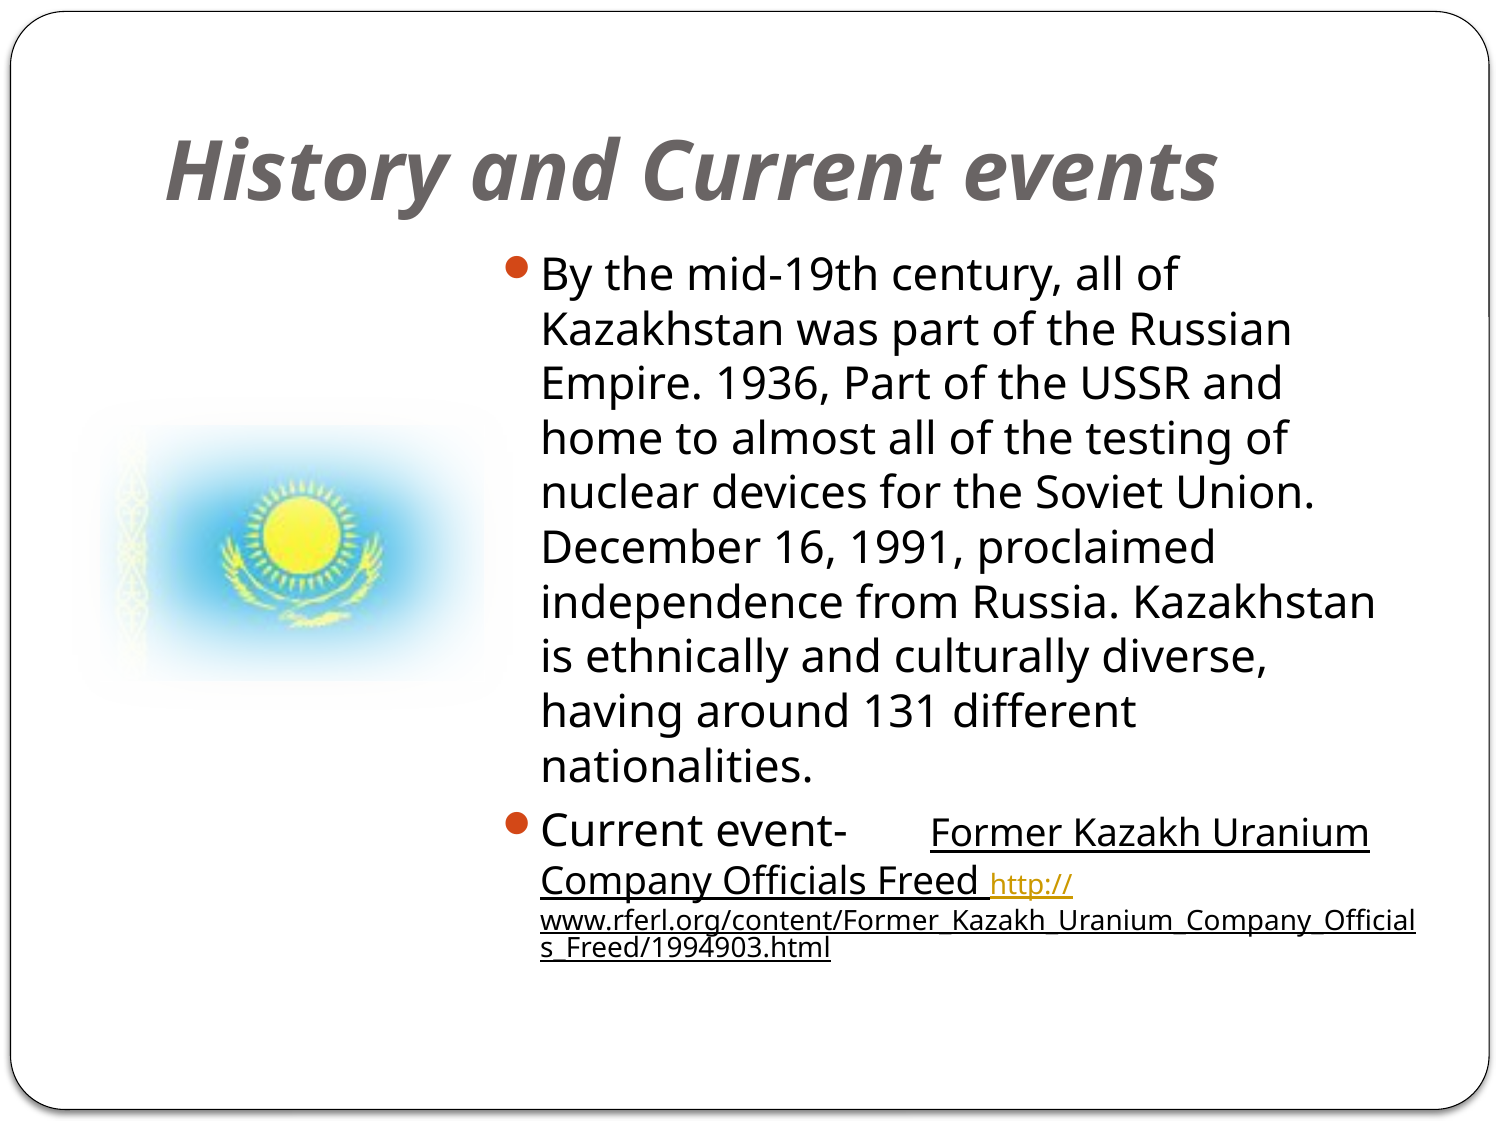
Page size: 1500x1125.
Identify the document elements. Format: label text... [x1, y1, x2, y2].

picture [99, 424, 485, 682]
list By the mid-19th century, all of Kazakhstan was part of the Russian Empire. 1936, Part of the USSR and home to almost all of the testing of nuclear devices for the Soviet Union. December 16, 1991, proclaimed independence from Russia. Kazakhstan is ethnically and culturally diverse, having around 131 different nationalities. Current event- Former Kazakh Uranium Company Officials Freed http://www.rferl.org/content/Former_Kazakh_Uranium_Company_Officials_Freed/1994903.html [487, 237, 1425, 988]
title History and Current events [150, 45, 1425, 233]
